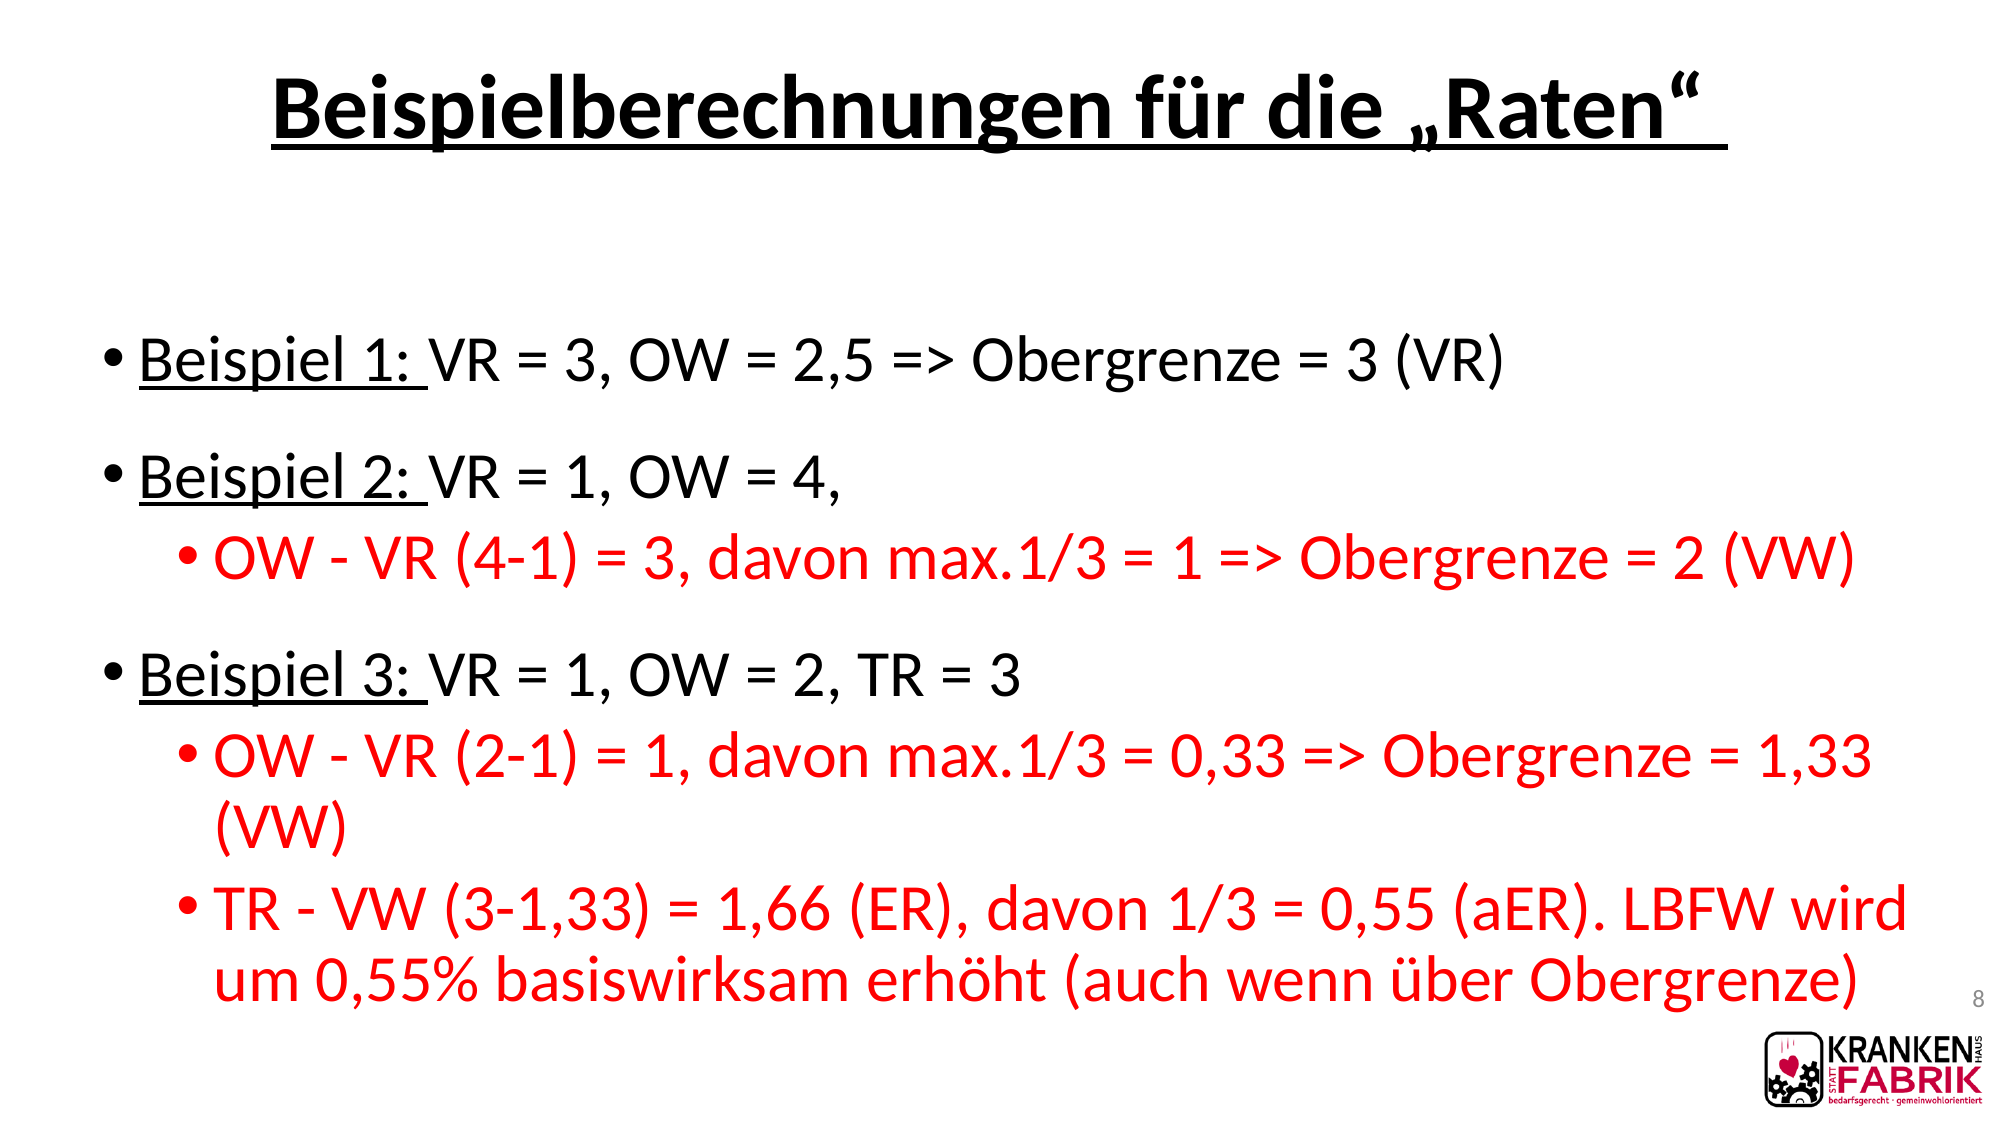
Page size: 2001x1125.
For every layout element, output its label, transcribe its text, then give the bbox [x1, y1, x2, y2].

slide_number 8 [1550, 968, 2000, 1028]
title Beispielberechnungen für die „Raten“ [137, 0, 1863, 217]
picture [1746, 1028, 2000, 1125]
list Beispiel 1: VR = 3, OW = 2,5 => Obergrenze = 3 (VR) Beispiel 2: VR = 1, OW = 4, OW - VR (4-1) = 3, davon max.1/3 = 1 => Obergrenze = 2 (VW) Beispiel 3: VR = 1, OW = 2, TR = 3 OW - VR (2-1) = 1, davon max.1/3 = 0,33 => Obergrenze = 1,33 (VW) TR - VW (3-1,33) = 1,66 (ER), davon 1/3 = 0,55 (aER). LBFW wird um 0,55% basiswirksam erhöht (auch wenn über Obergrenze) [86, 217, 1935, 1092]
